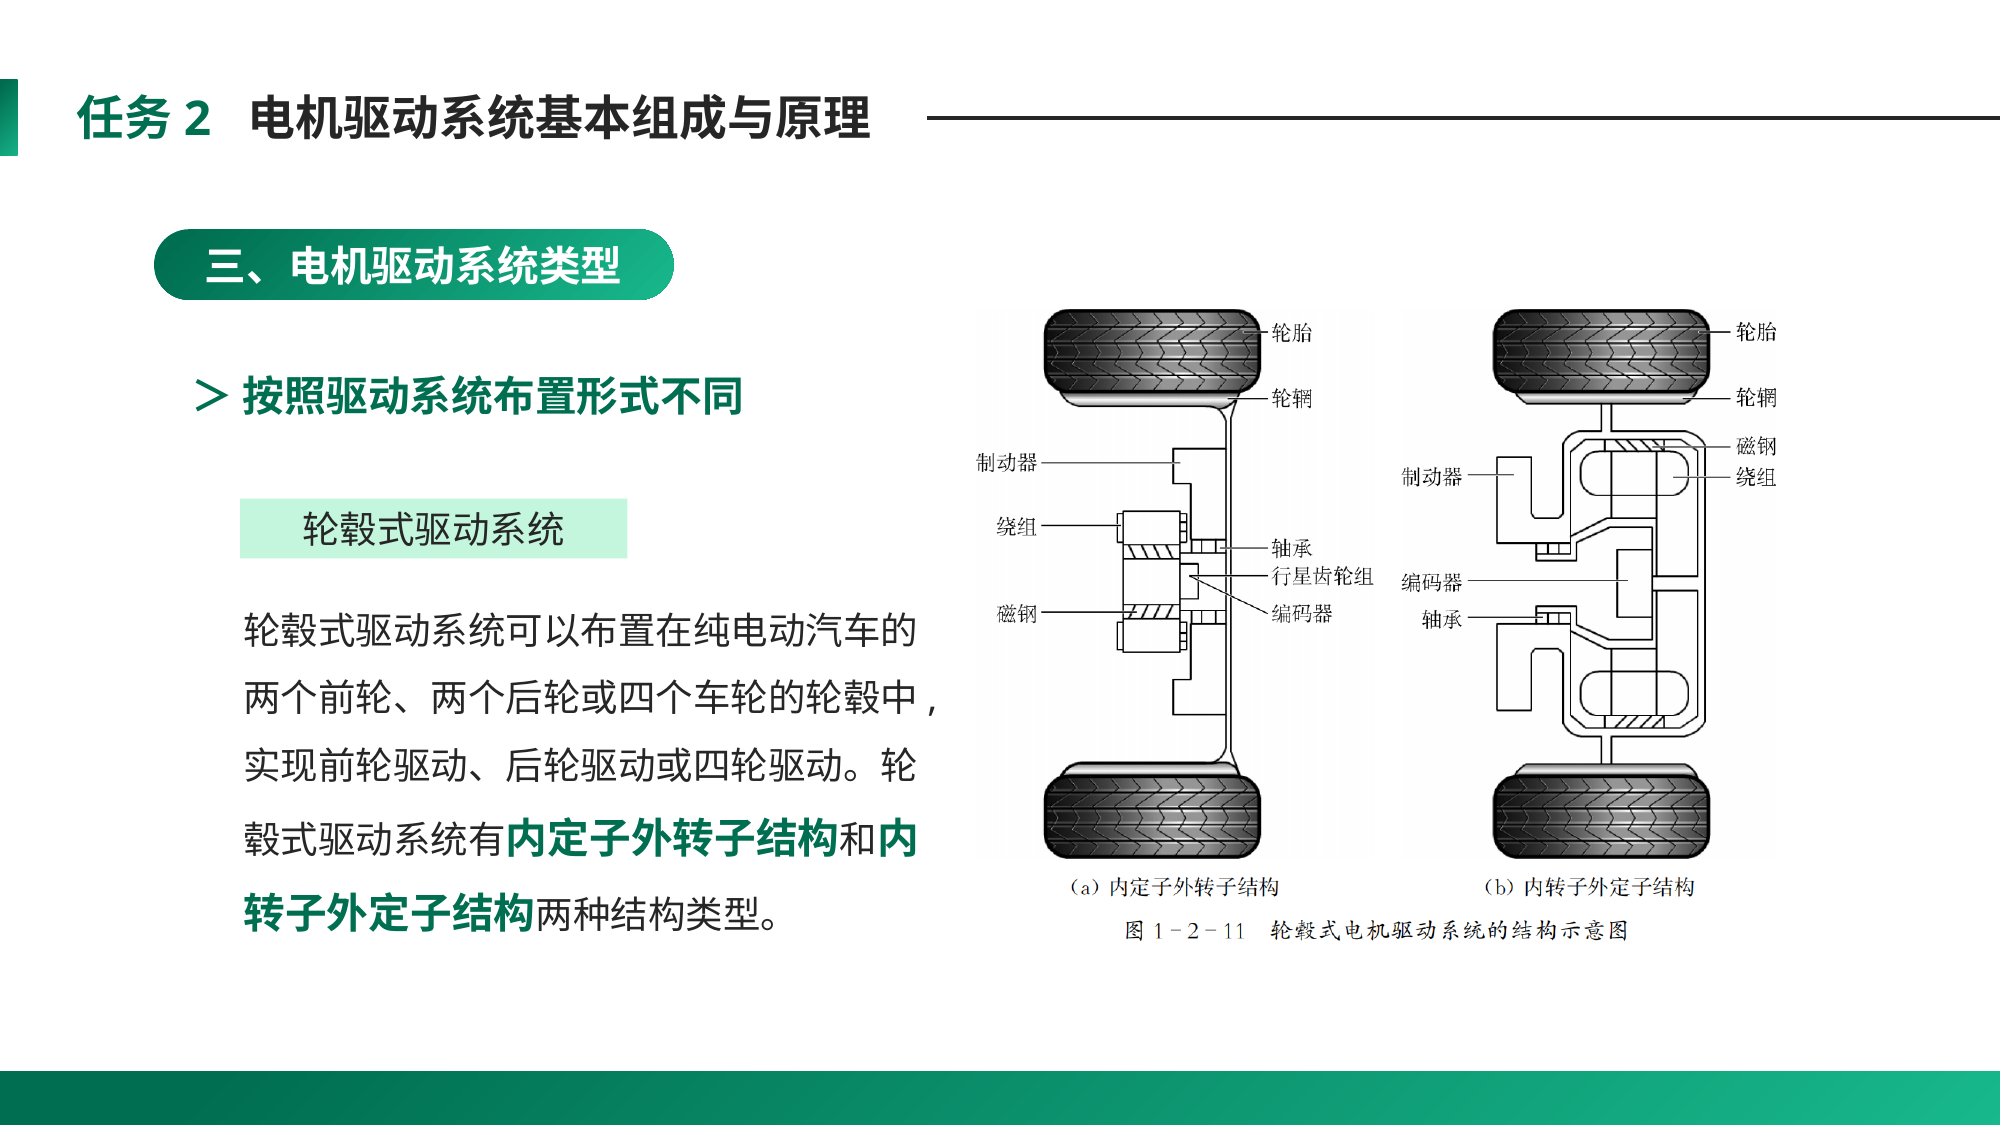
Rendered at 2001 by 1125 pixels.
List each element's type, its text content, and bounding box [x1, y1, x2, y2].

text_box 轮毂式驱动系统 [240, 498, 628, 559]
text_box 任务2 电机驱动系统基本组成与原理 [61, 80, 1111, 153]
picture [966, 300, 1794, 945]
text_box ＞ 按照驱动系统布置形式不同 [176, 361, 927, 427]
text_box 轮毂式驱动系统可以布置在纯电动汽车的两个前轮、两个后轮或四个车轮的轮毂中,实现前轮驱动、后轮驱动或四轮驱动。轮毂式驱动系统有内定子外转子结构和内转子外定子结构两种结构类型。 [228, 576, 941, 945]
text_box 三、电机驱动系统类型 [154, 229, 674, 300]
